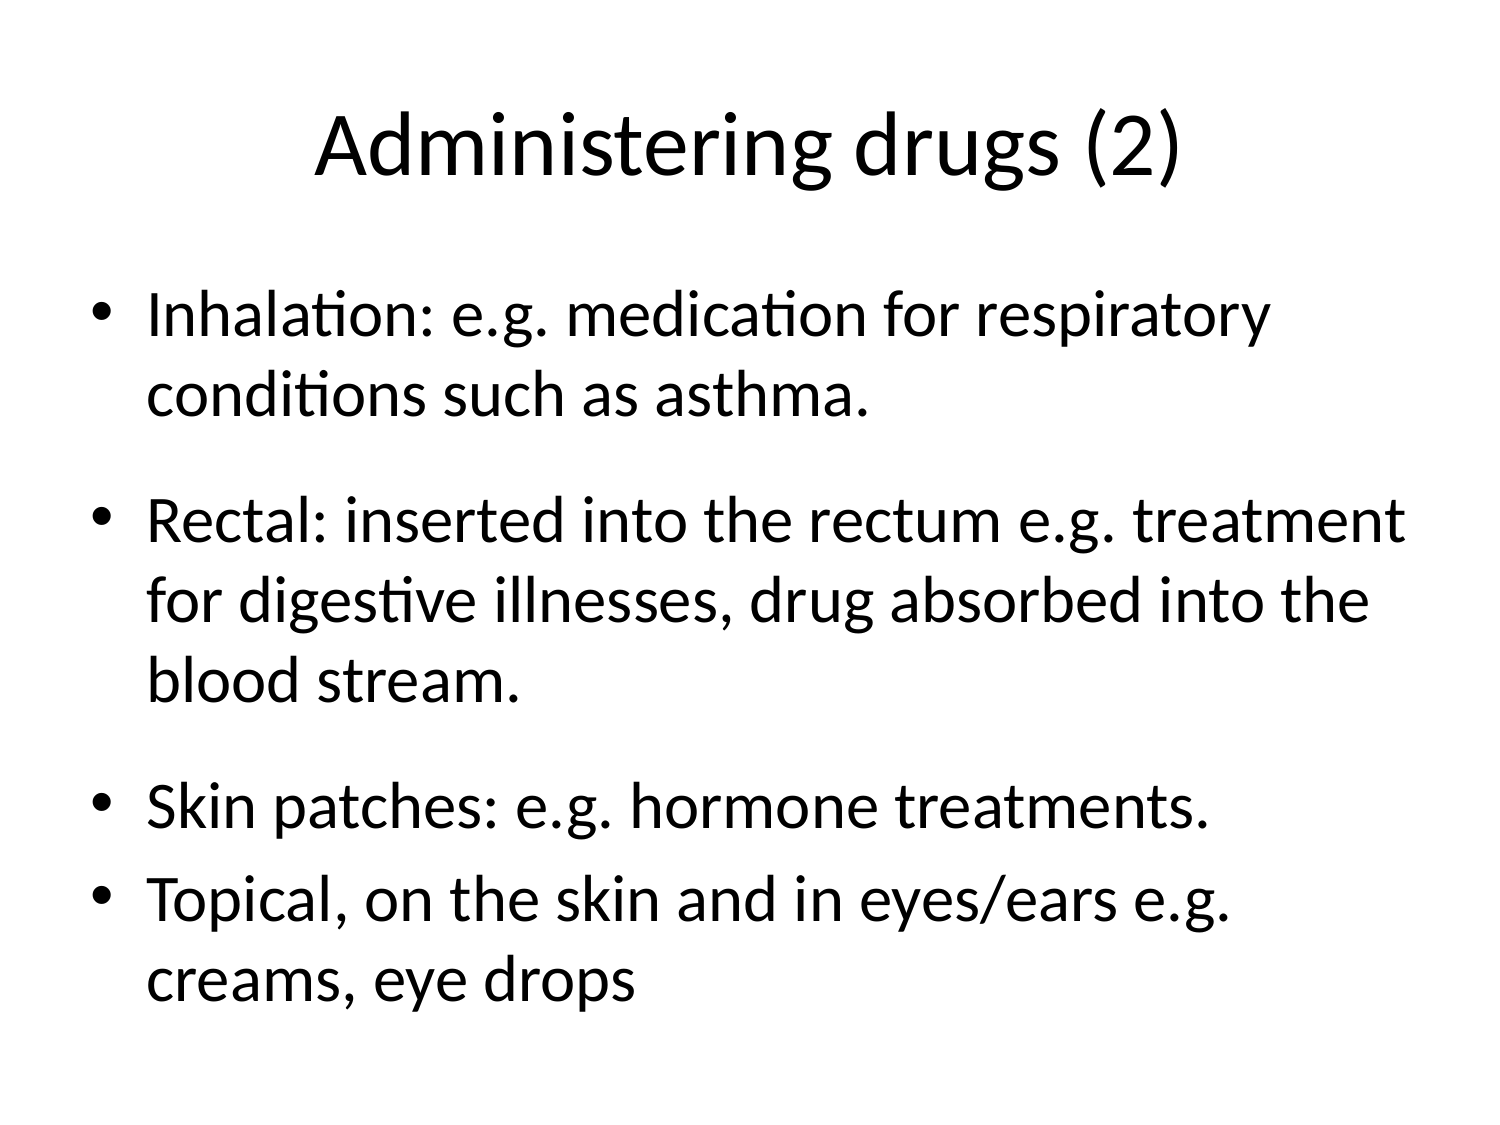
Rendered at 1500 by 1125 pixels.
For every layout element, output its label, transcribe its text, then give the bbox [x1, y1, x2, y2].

title Administering drugs (2) [75, 45, 1425, 233]
list Inhalation: e.g. medication for respiratory conditions such as asthma. Rectal: inserted into the rectum e.g. treatment for digestive illnesses, drug absorbed into the blood stream. Skin patches: e.g. hormone treatments. Topical, on the skin and in eyes/ears e.g. creams, eye drops [75, 262, 1425, 1054]
